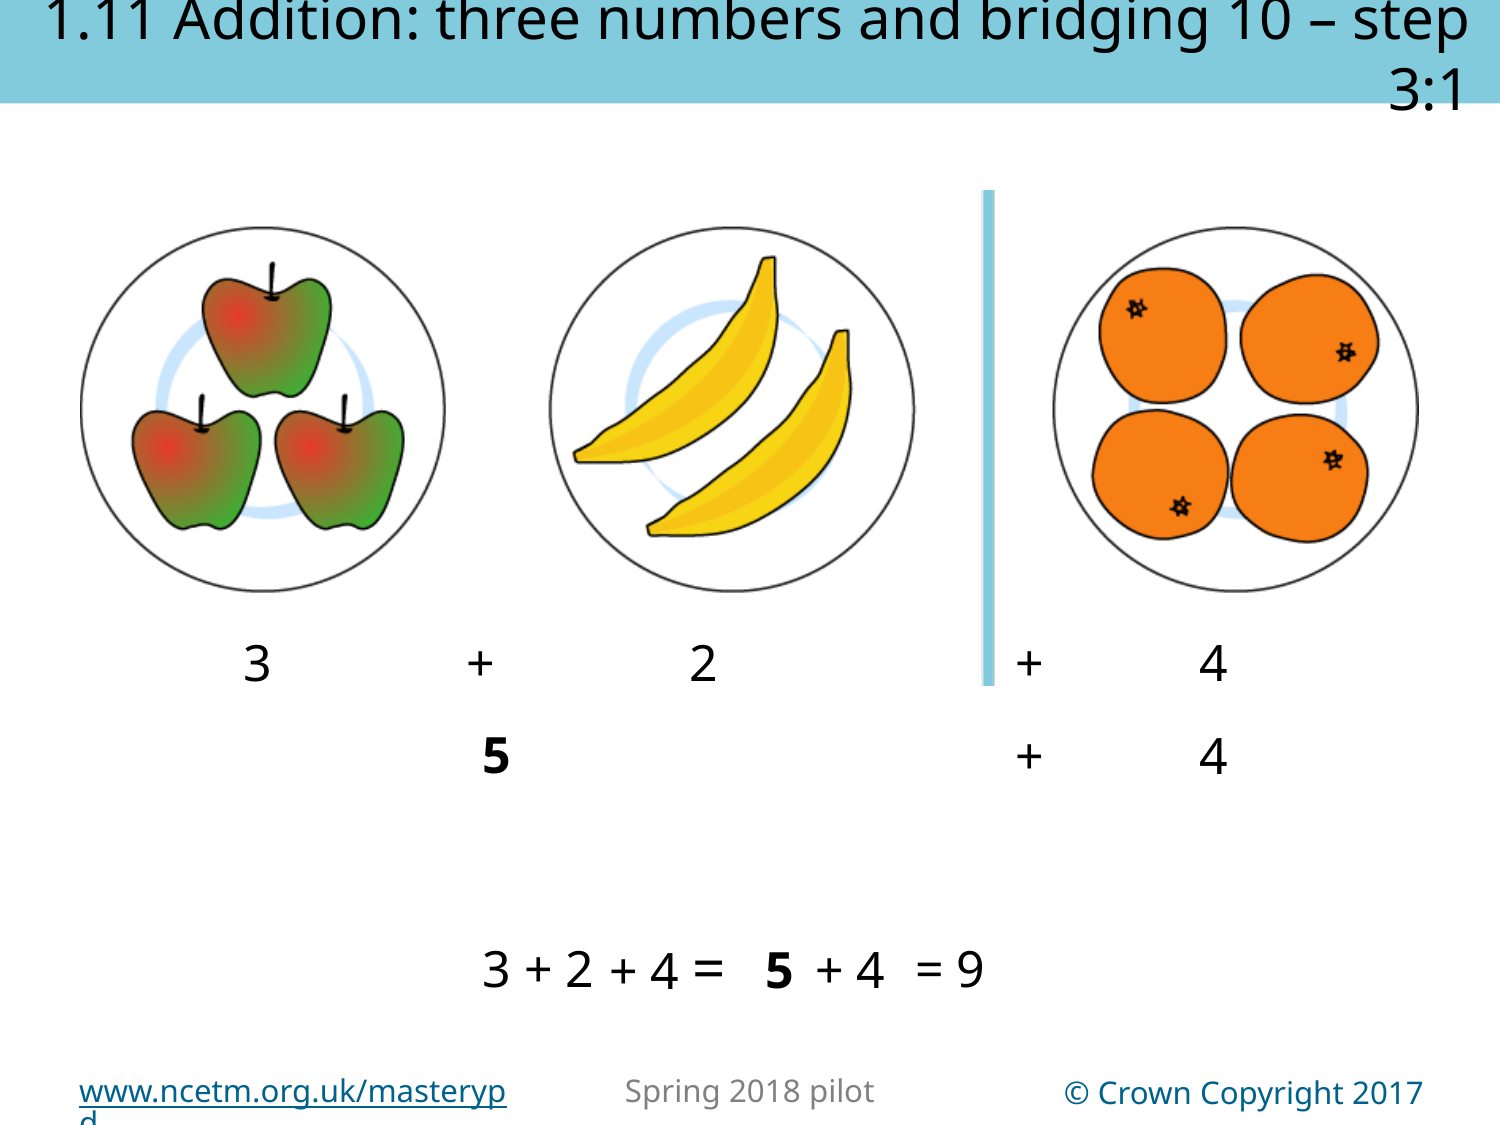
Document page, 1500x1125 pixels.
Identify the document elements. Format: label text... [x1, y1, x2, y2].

text_box 3 + 2 [468, 930, 623, 1006]
text_box + 4 [1000, 716, 1318, 792]
text_box 3 + 2 [228, 638, 789, 699]
list 1.11 Addition: three numbers and bridging 10 – step 3:1 [0, 0, 1500, 104]
text_box + 4 [1000, 636, 1318, 700]
text_box + 4 [800, 930, 900, 1006]
picture [1026, 189, 1419, 631]
text_box 5 [751, 931, 810, 1007]
text_box = 9 [900, 929, 1013, 1005]
text_box 5 [467, 715, 526, 791]
picture [79, 189, 923, 631]
text_box + 4 = [594, 923, 782, 1009]
picture [961, 189, 1018, 687]
